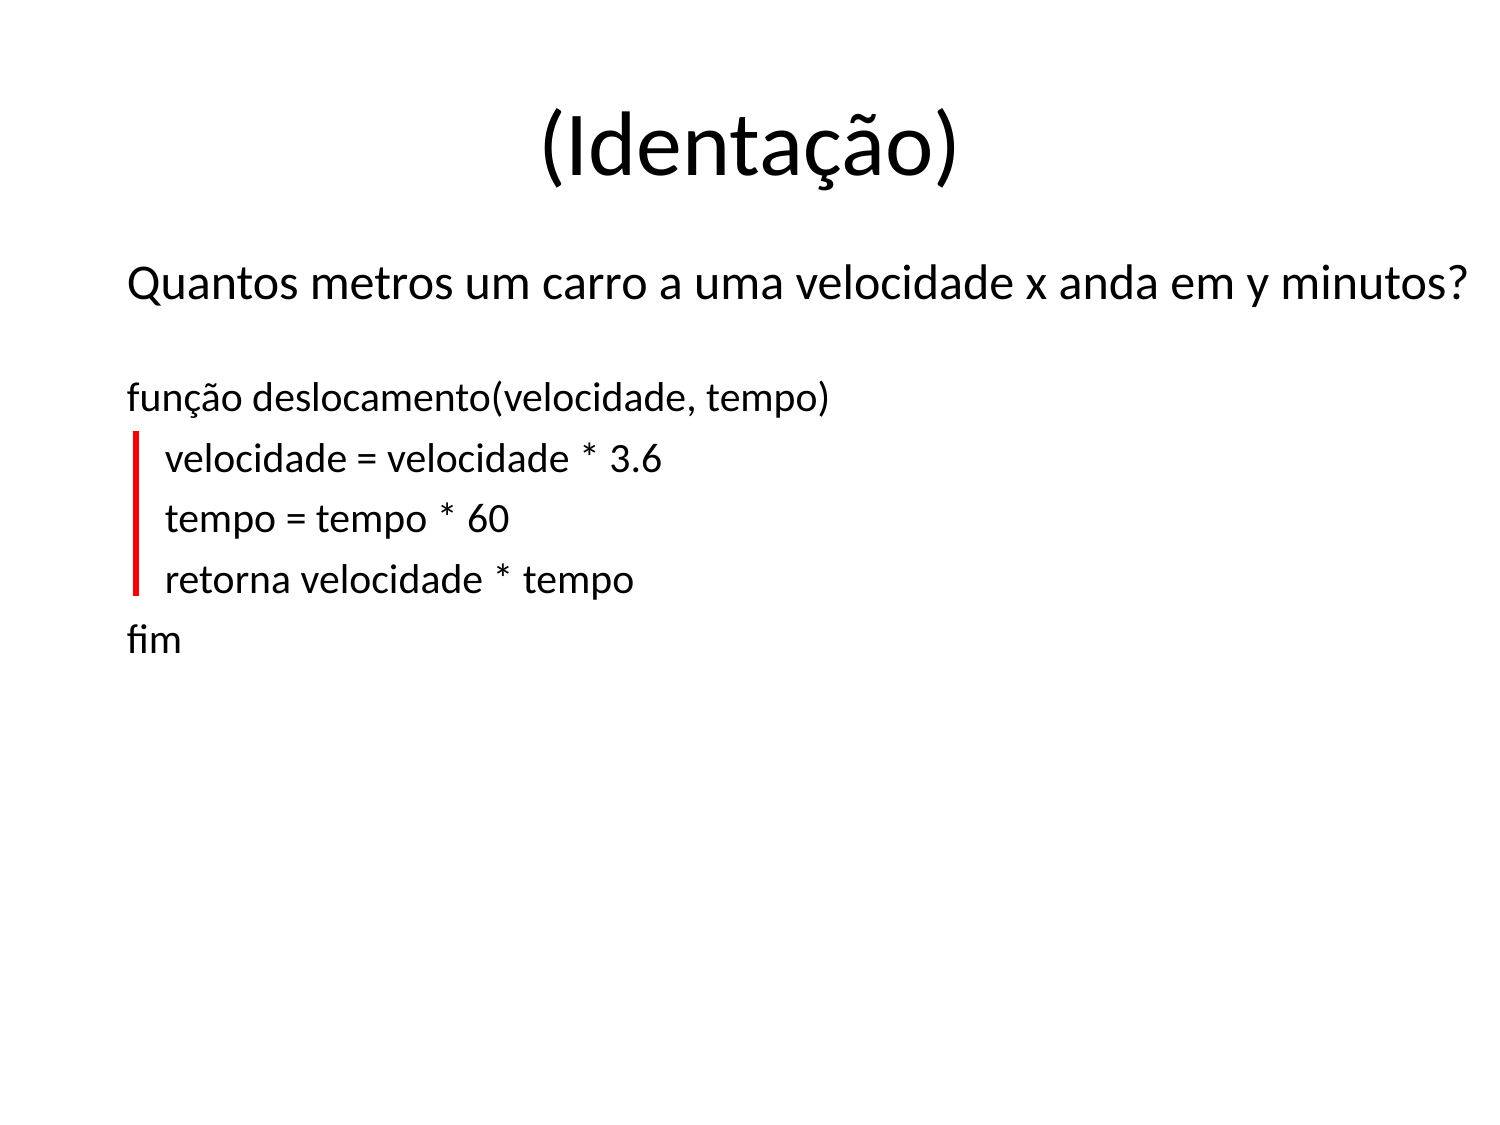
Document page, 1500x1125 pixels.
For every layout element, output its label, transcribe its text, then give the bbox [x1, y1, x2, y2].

text_box Quantos metros um carro a uma velocidade x anda em y minutos? função deslocamento(velocidade, tempo) velocidade = velocidade * 3.6 tempo = tempo * 60 retorna velocidade * tempo fim [112, 242, 1500, 770]
title (Identação) [75, 45, 1425, 233]
